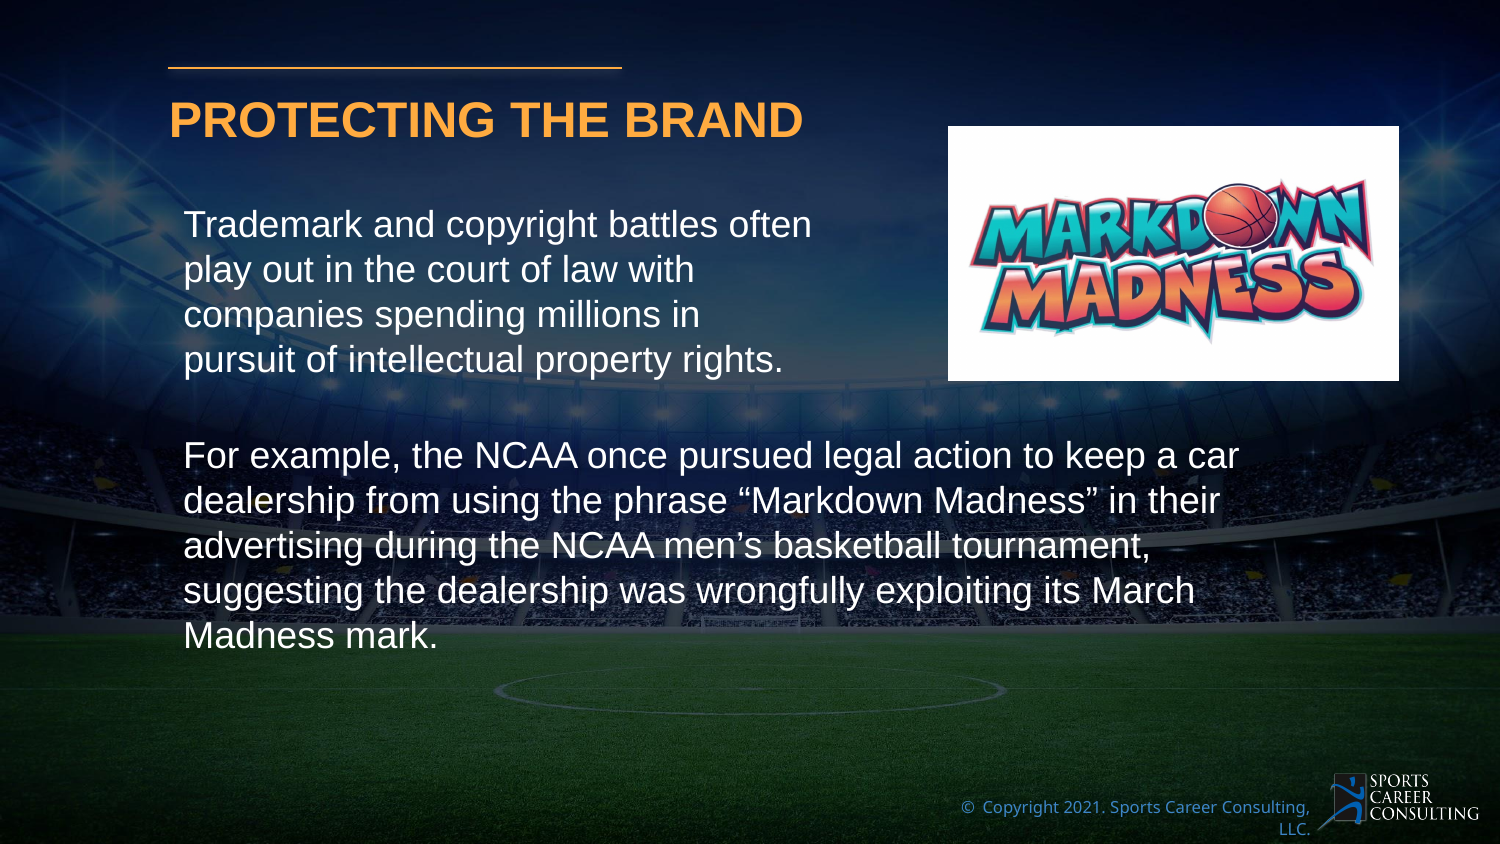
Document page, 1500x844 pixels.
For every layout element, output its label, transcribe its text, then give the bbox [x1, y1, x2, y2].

title PROTECTING THE BRAND [153, 72, 914, 228]
picture [0, 0, 1500, 844]
text_box © Copyright 2021. Sports Career Consulting, LLC. [914, 769, 1326, 844]
text_box For example, the NCAA once pursued legal action to keep a car dealership from using the phrase “Markdown Madness” in their advertising during the NCAA men’s basketball tournament, suggesting the dealership was wrongfully exploiting its March Madness mark. [168, 424, 1332, 664]
subtitle Trademark and copyright battles often play out in the court of law with companies spending millions in pursuit of intellectual property rights. [168, 185, 830, 424]
